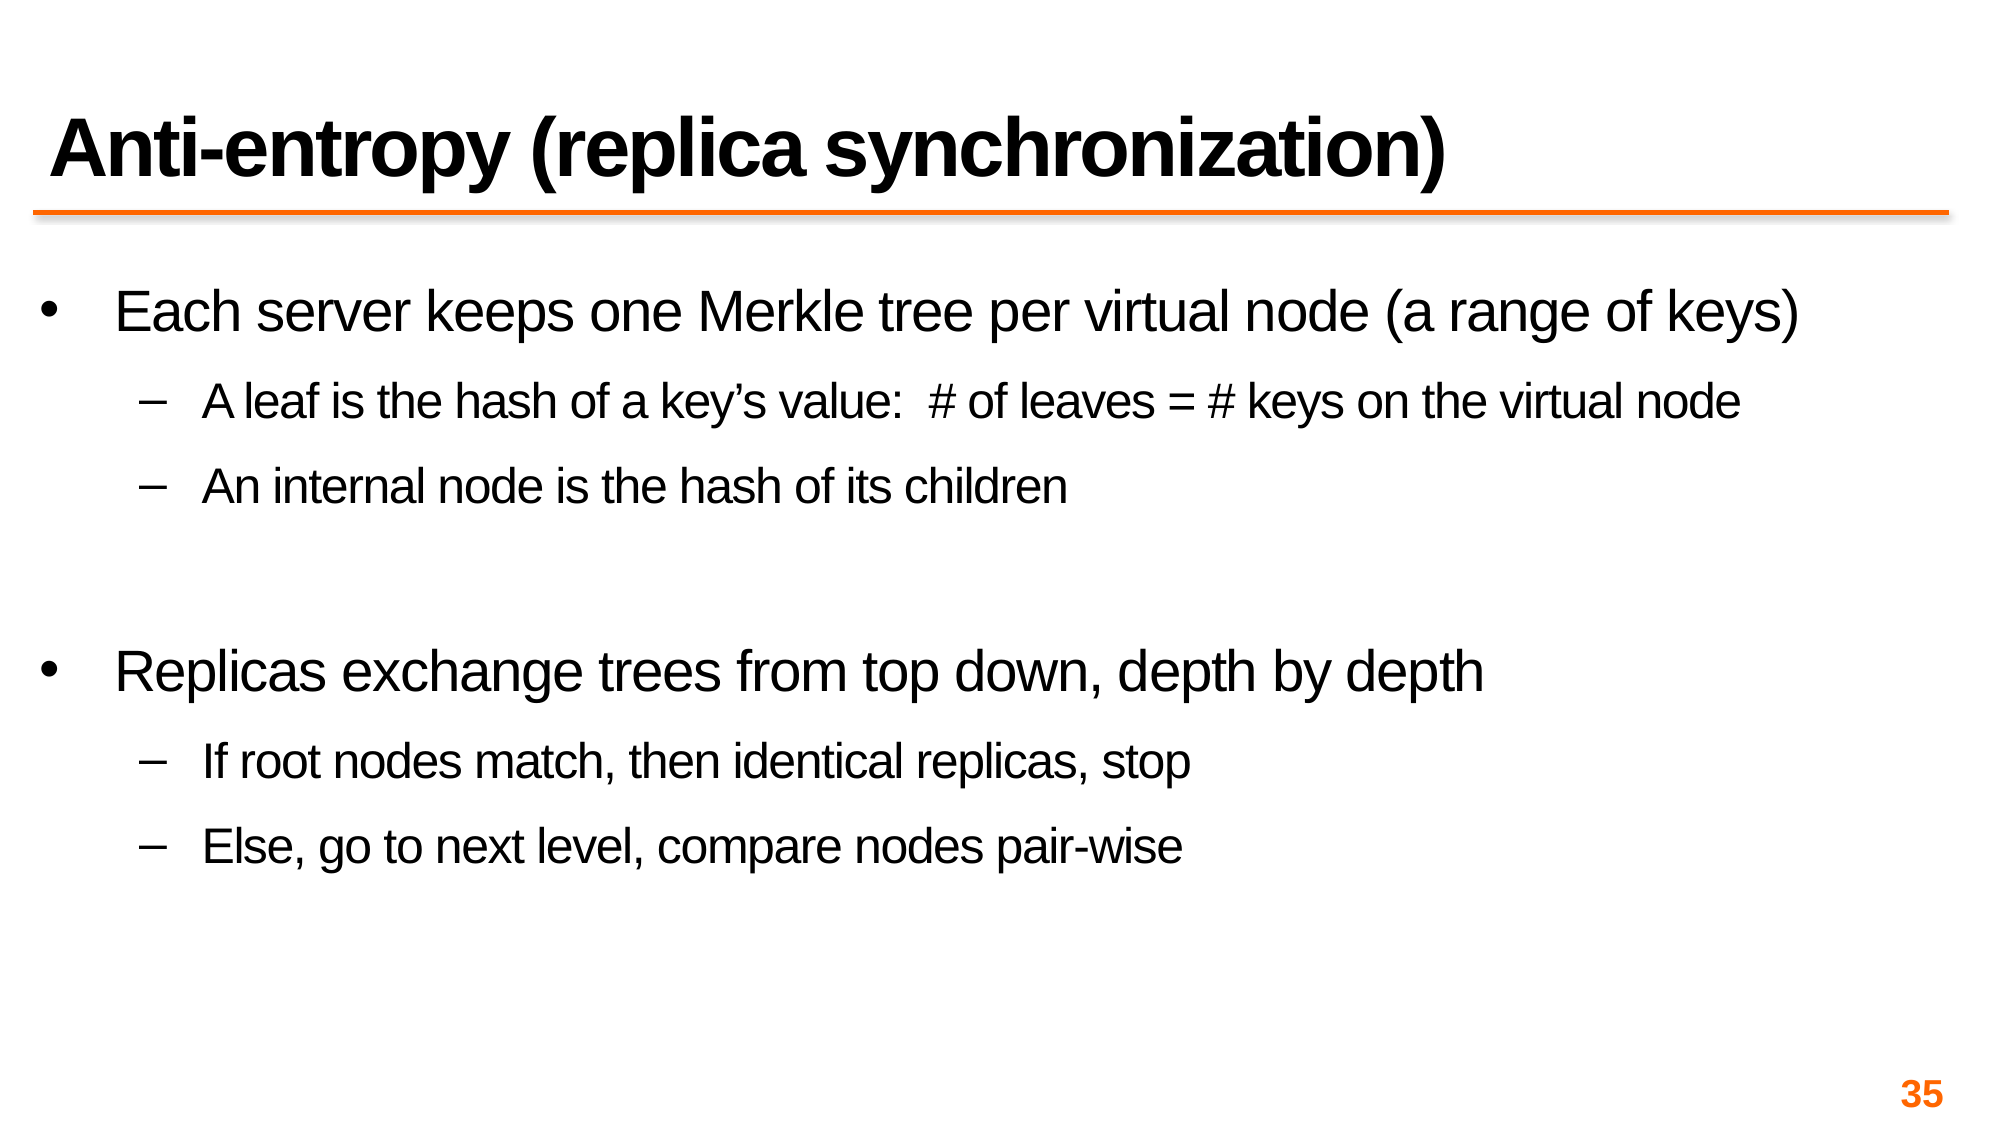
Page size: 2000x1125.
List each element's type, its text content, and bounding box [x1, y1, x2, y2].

list Each server keeps one Merkle tree per virtual node (a range of keys) A leaf is the hash of a key’s value: # of leaves = # keys on the virtual node An internal node is the hash of its children Replicas exchange trees from top down, depth by depth If root nodes match, then identical replicas, stop Else, go to next level, compare nodes pair-wise [33, 267, 1931, 1076]
title Anti-entropy (replica synchronization) [33, 24, 1950, 201]
slide_number 35 [1482, 1074, 1950, 1110]
